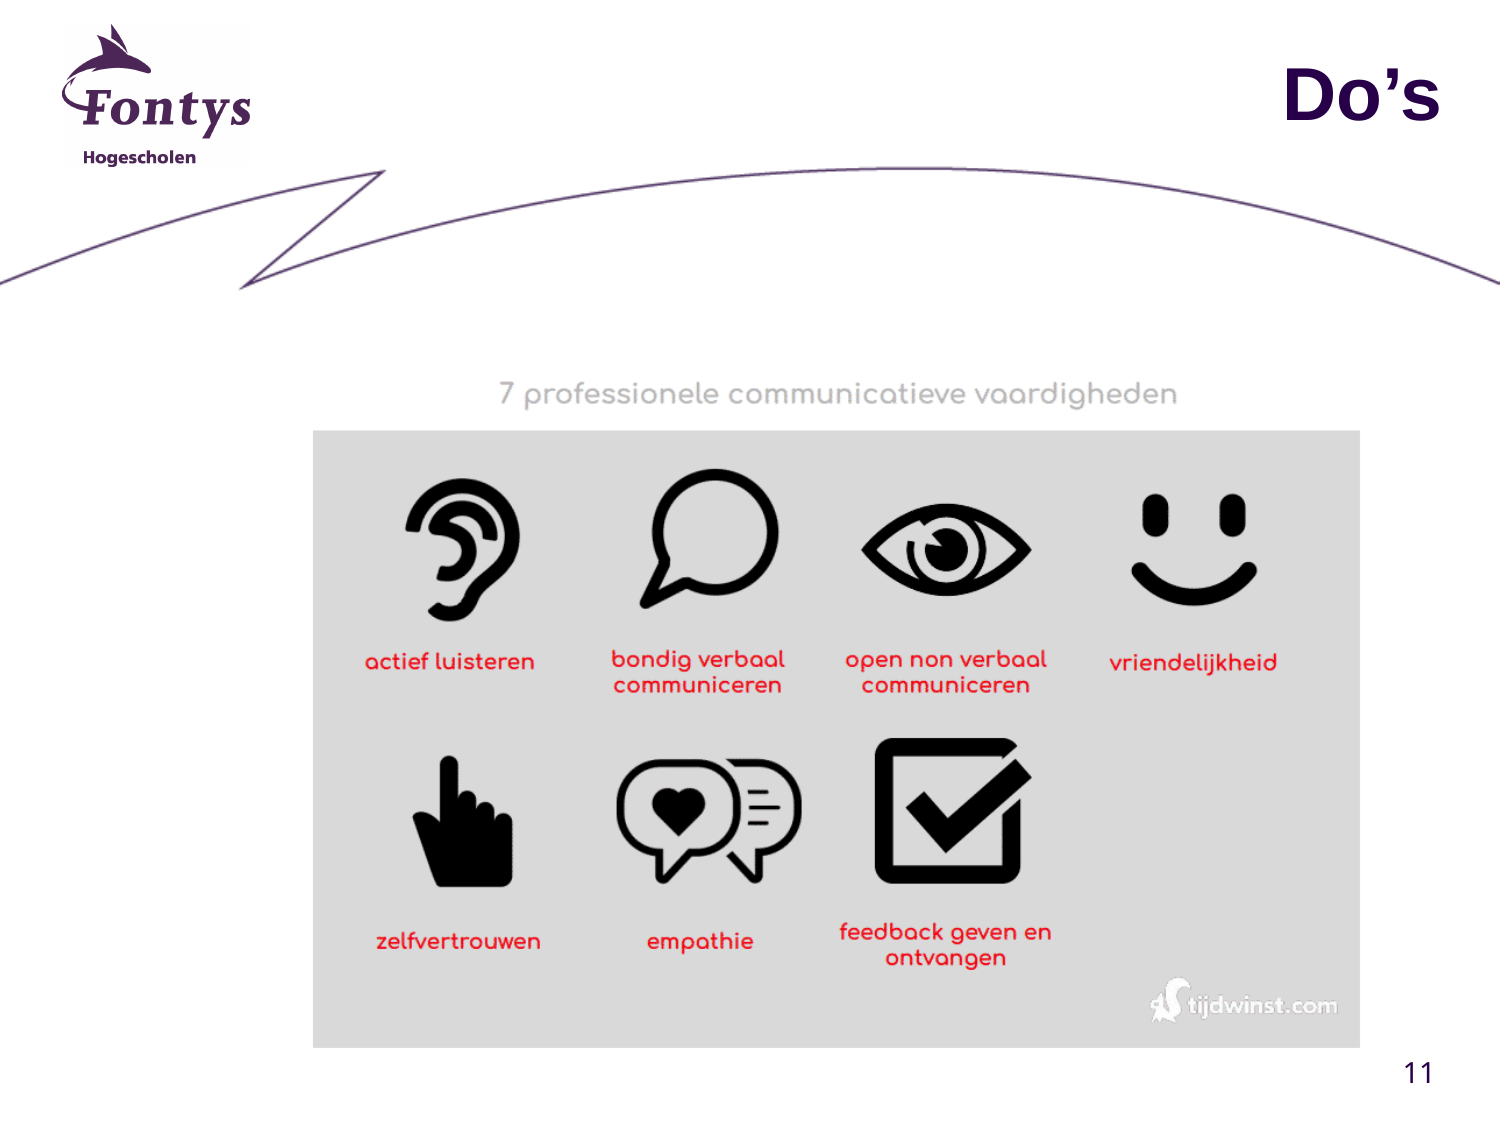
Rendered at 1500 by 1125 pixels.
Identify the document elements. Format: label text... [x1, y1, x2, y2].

title Do’s [362, 0, 1458, 182]
picture [0, 0, 1500, 1112]
